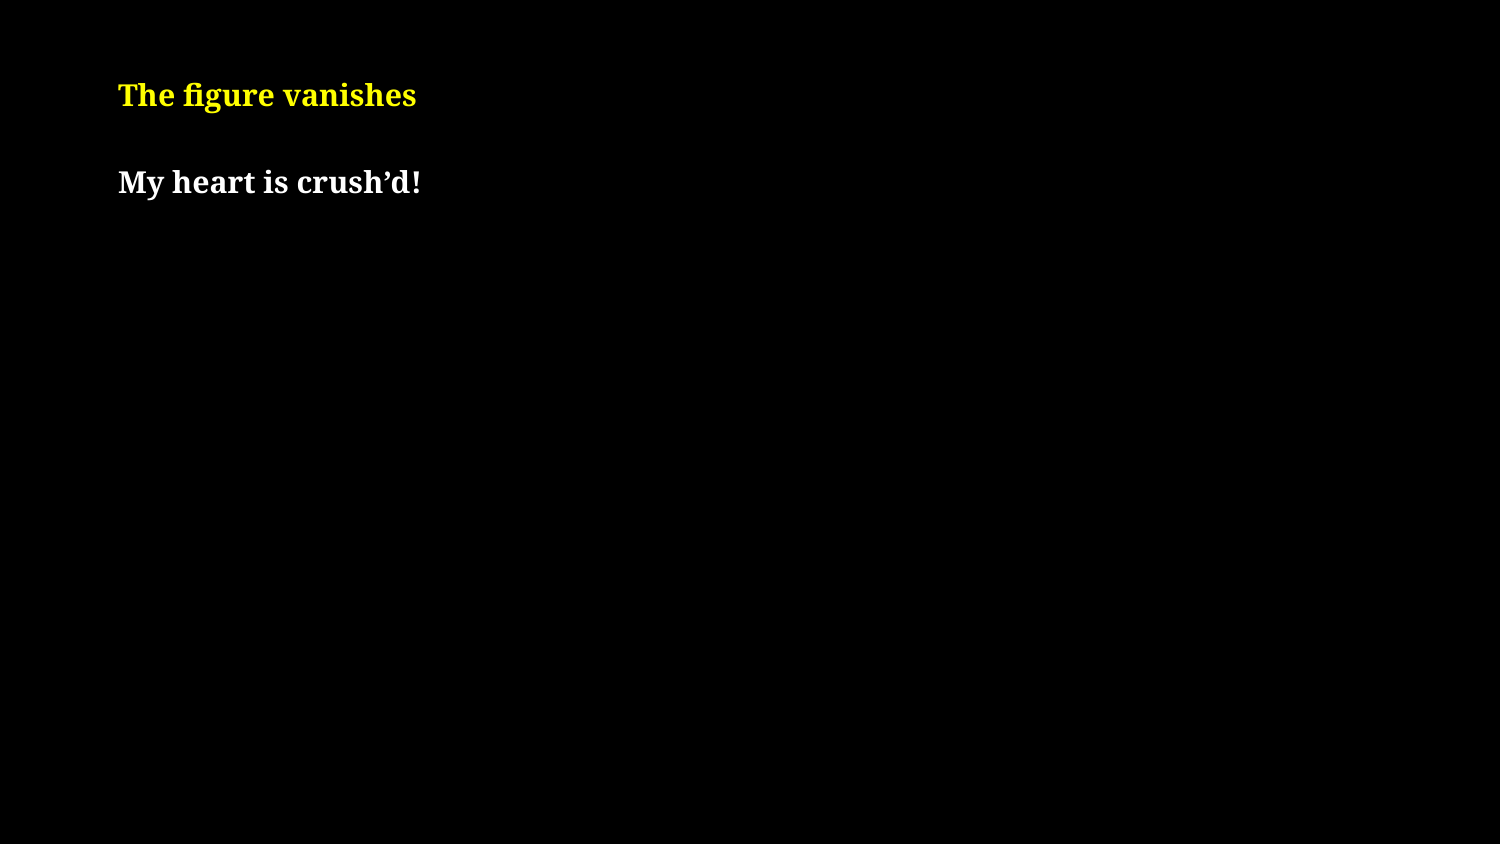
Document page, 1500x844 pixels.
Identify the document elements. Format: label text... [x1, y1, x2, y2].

title The figure vanishes My heart is crush’d! [MANFRED falls senseless. [103, 17, 1397, 299]
